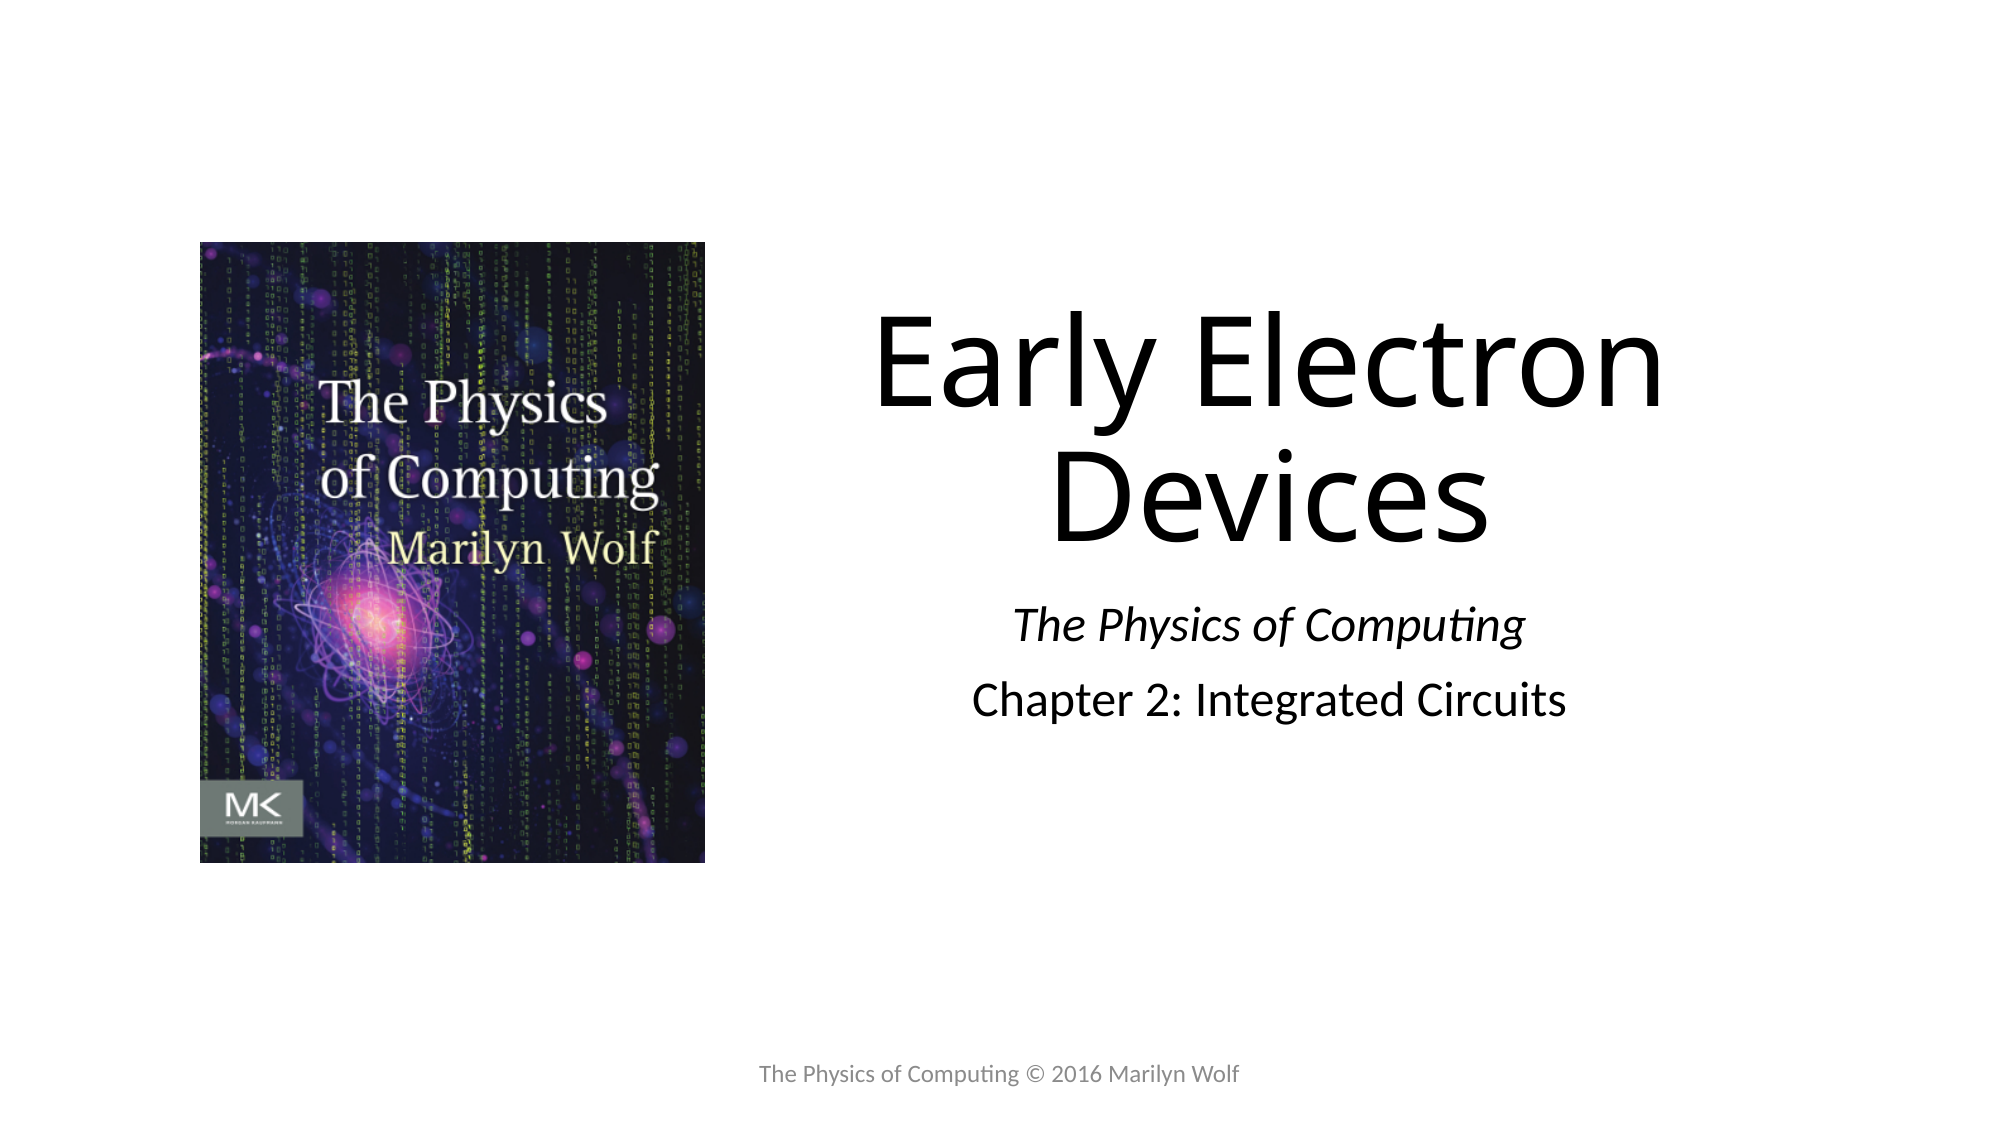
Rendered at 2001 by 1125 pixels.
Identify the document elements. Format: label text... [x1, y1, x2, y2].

footer The Physics of Computing © 2016 Marilyn Wolf [662, 1042, 1338, 1103]
subtitle The Physics of Computing Chapter 2: Integrated Circuits [788, 590, 1750, 863]
picture [200, 242, 705, 863]
title Early Electron Devices [788, 184, 1750, 576]
